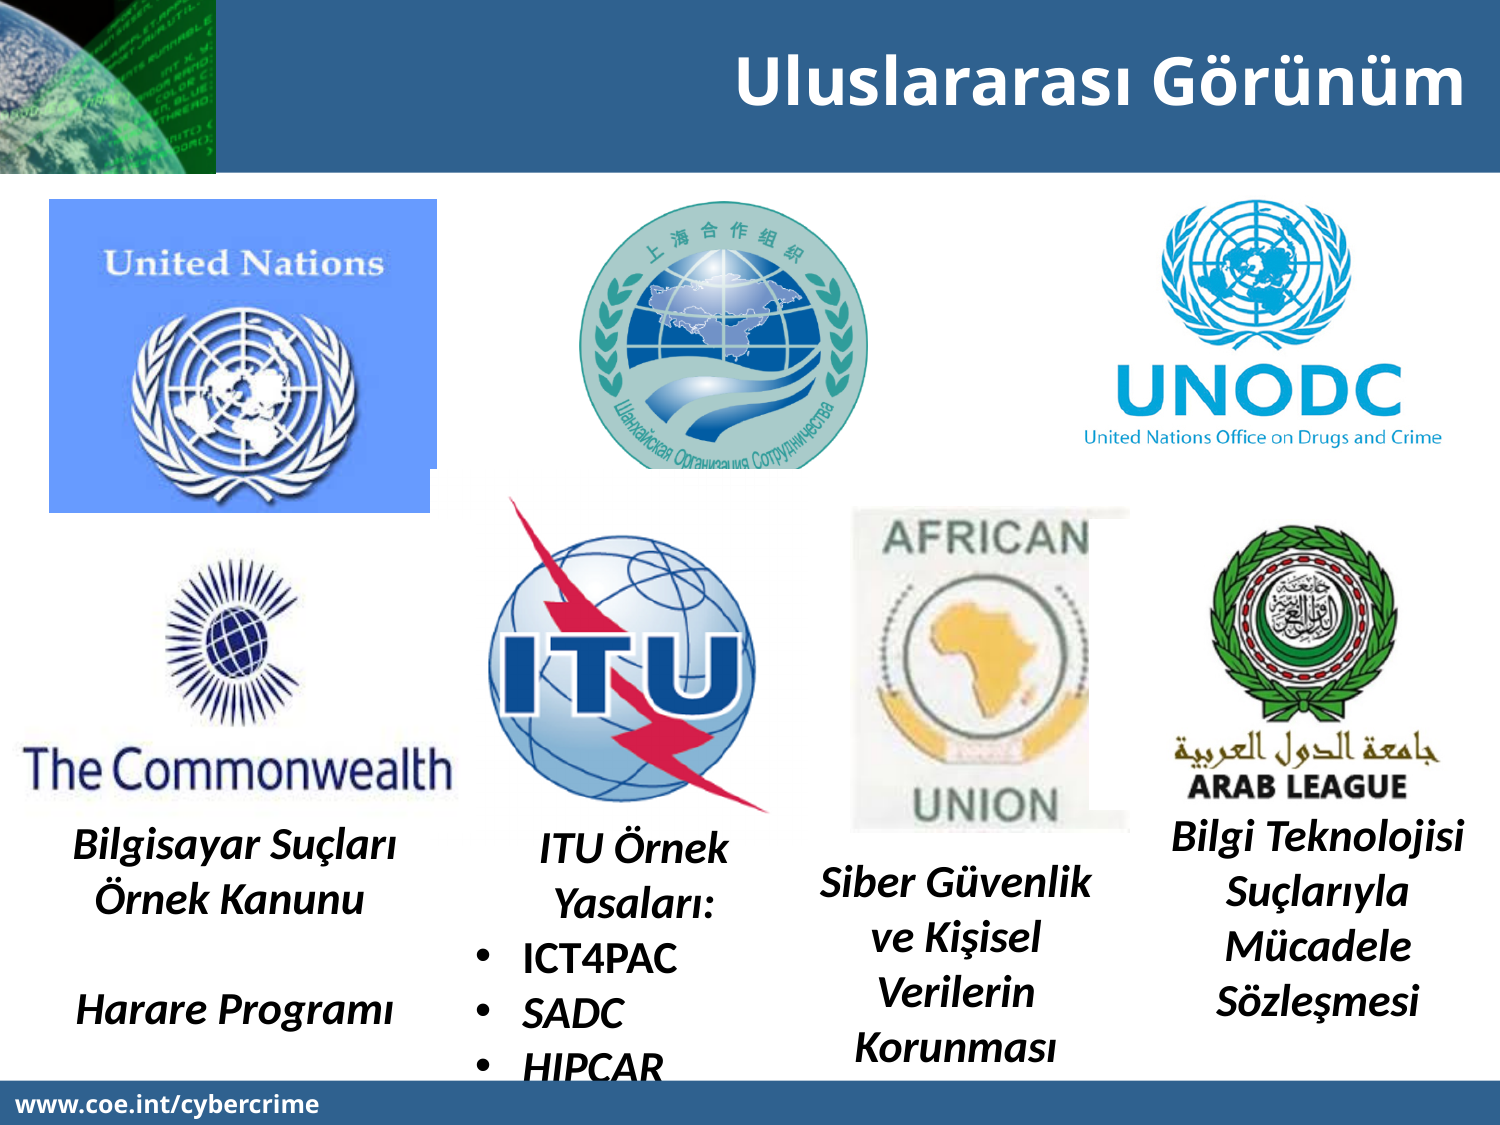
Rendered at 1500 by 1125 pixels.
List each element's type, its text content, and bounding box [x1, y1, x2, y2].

text_box ITU Örnek Yasaları: ICT4PAC SADC HIPCAR [460, 856, 778, 1079]
text_box Siber Güvenlik ve Kişisel Verilerin Korunması Sözleşmesi [778, 844, 1134, 1079]
picture [850, 506, 1500, 834]
picture [0, 199, 868, 847]
picture [0, 0, 216, 174]
text_box Uluslararası Görünüm [230, 31, 1483, 126]
text_box [220, 0, 1500, 175]
picture [1074, 195, 1445, 457]
text_box Bilgi Teknolojisi Suçlarıyla Mücadele Sözleşmesi [1152, 818, 1484, 1034]
text_box www.coe.int/cybercrime [0, 1079, 1500, 1125]
text_box Bilgisayar Suçları Örnek Kanunu Harare Programı [26, 840, 444, 1042]
